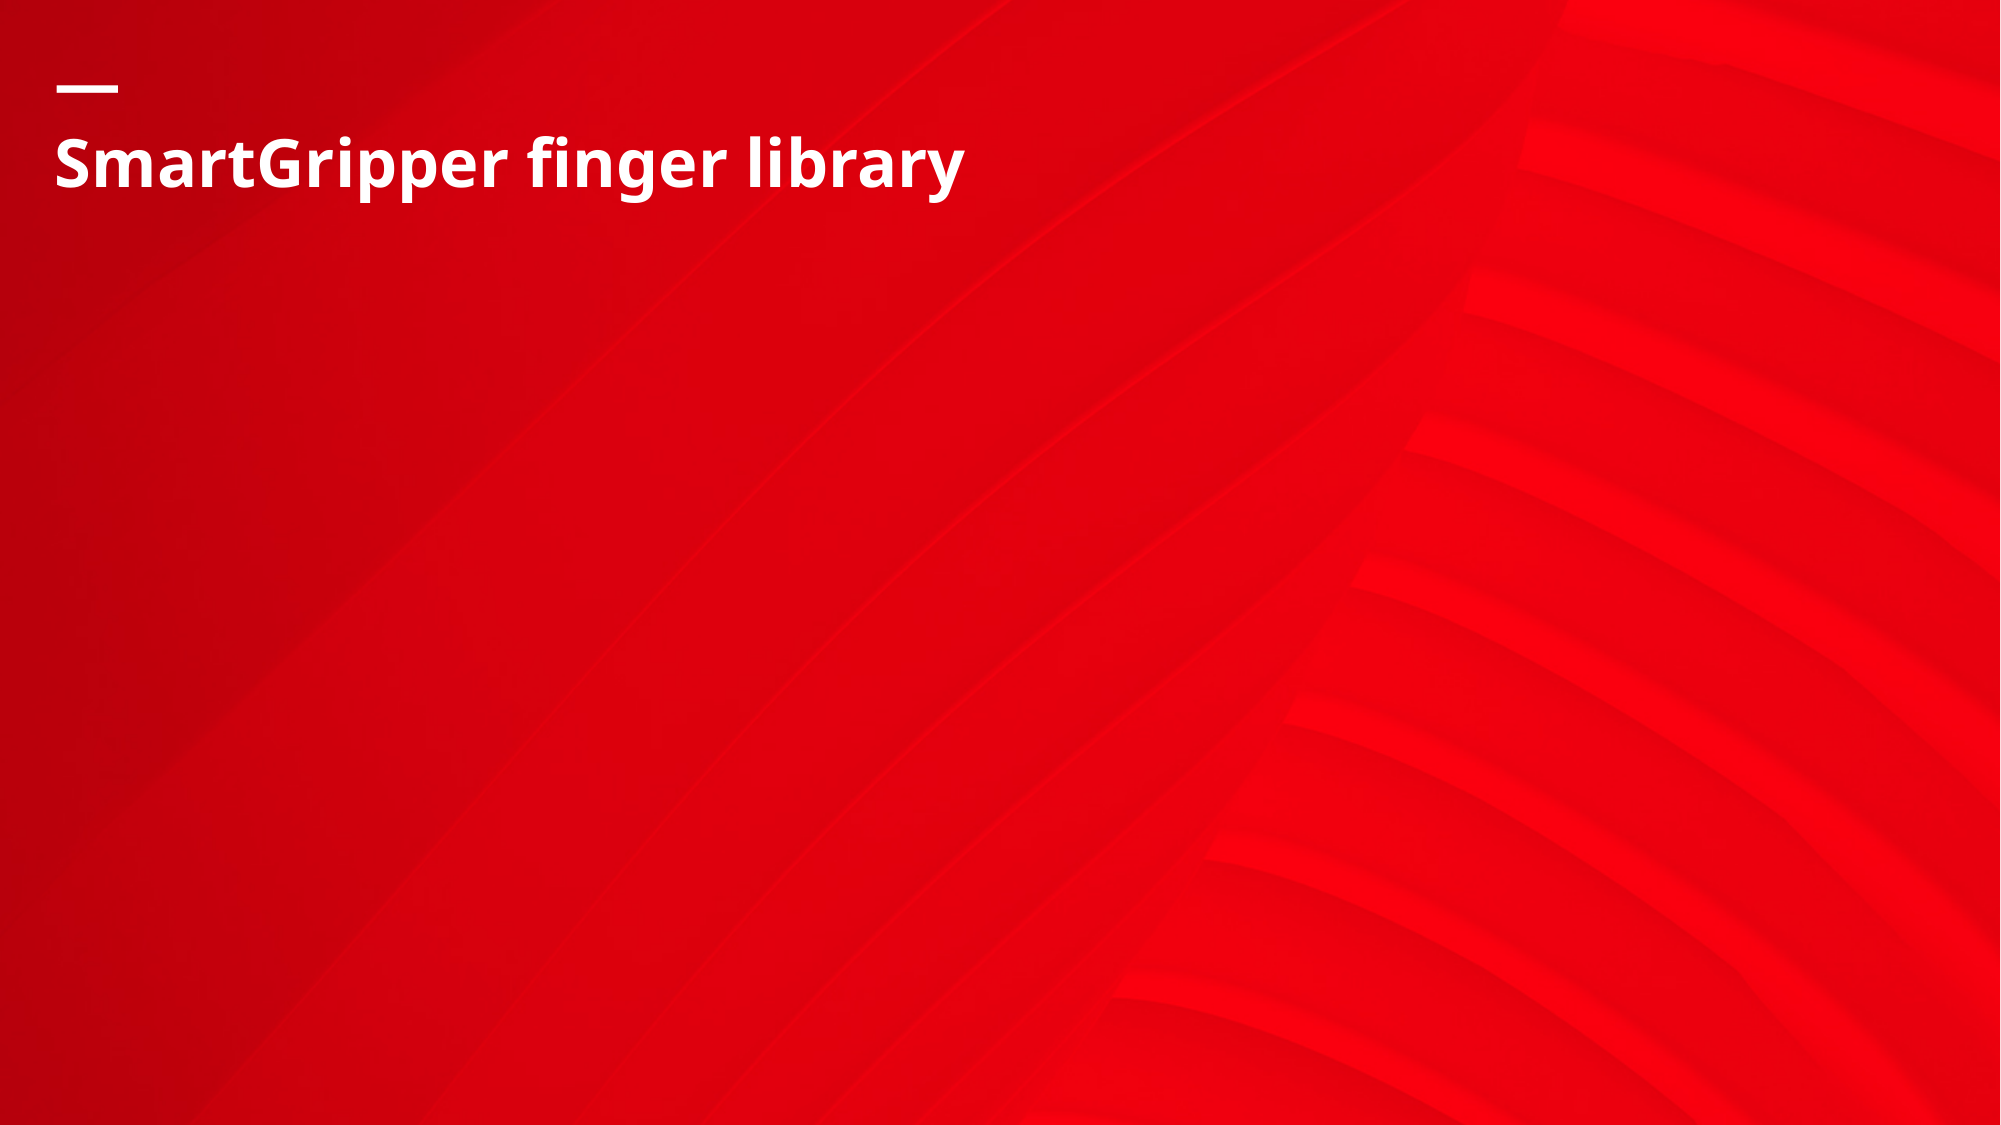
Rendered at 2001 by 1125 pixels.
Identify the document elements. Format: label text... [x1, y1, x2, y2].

title SmartGripper finger library [55, 117, 1946, 201]
picture [0, 0, 2001, 1125]
